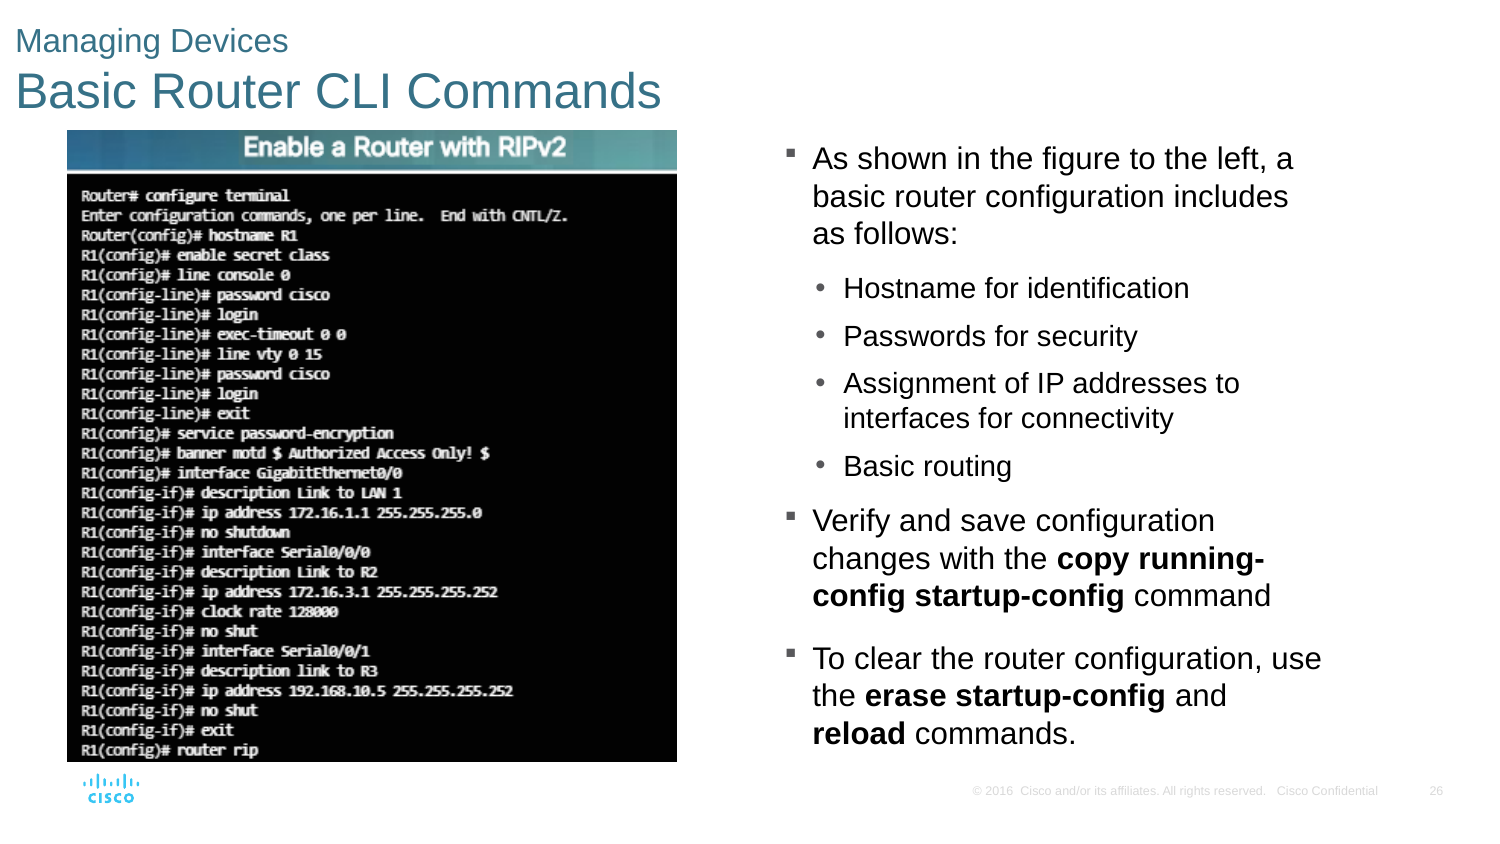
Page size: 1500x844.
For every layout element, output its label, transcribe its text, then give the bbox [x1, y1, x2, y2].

picture [66, 130, 677, 762]
title Managing Devices Basic Router CLI Commands [0, 6, 806, 131]
list As shown in the figure to the left, a basic router configuration includes as follows: Hostname for identification Passwords for security Assignment of IP addresses to interfaces for connectivity Basic routing Verify and save configuration changes with the copy running-config startup-config command To clear the router configuration, use the erase startup-config and reload commands. [769, 130, 1360, 752]
